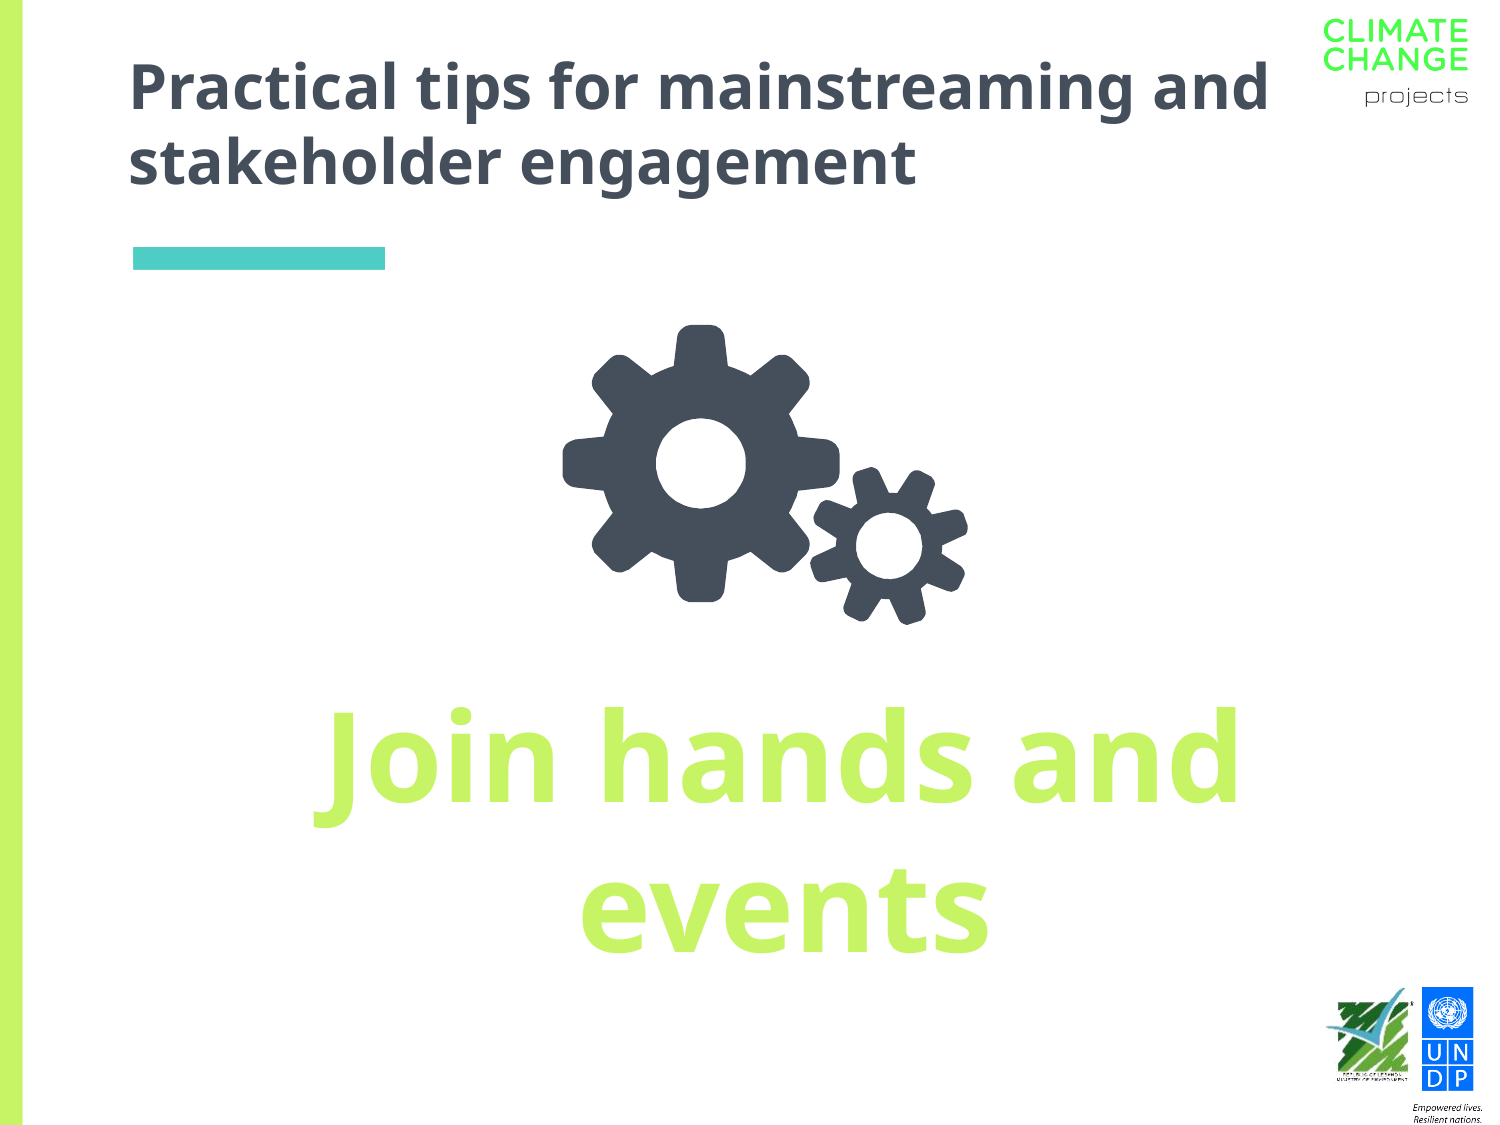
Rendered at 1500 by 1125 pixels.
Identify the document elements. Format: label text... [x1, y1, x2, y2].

picture [1387, 0, 1482, 122]
title Practical tips for mainstreaming and stakeholder engagement [113, 0, 1387, 212]
text_box Join hands and events [147, 796, 1423, 993]
picture [1325, 987, 1482, 1123]
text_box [562, 324, 969, 626]
